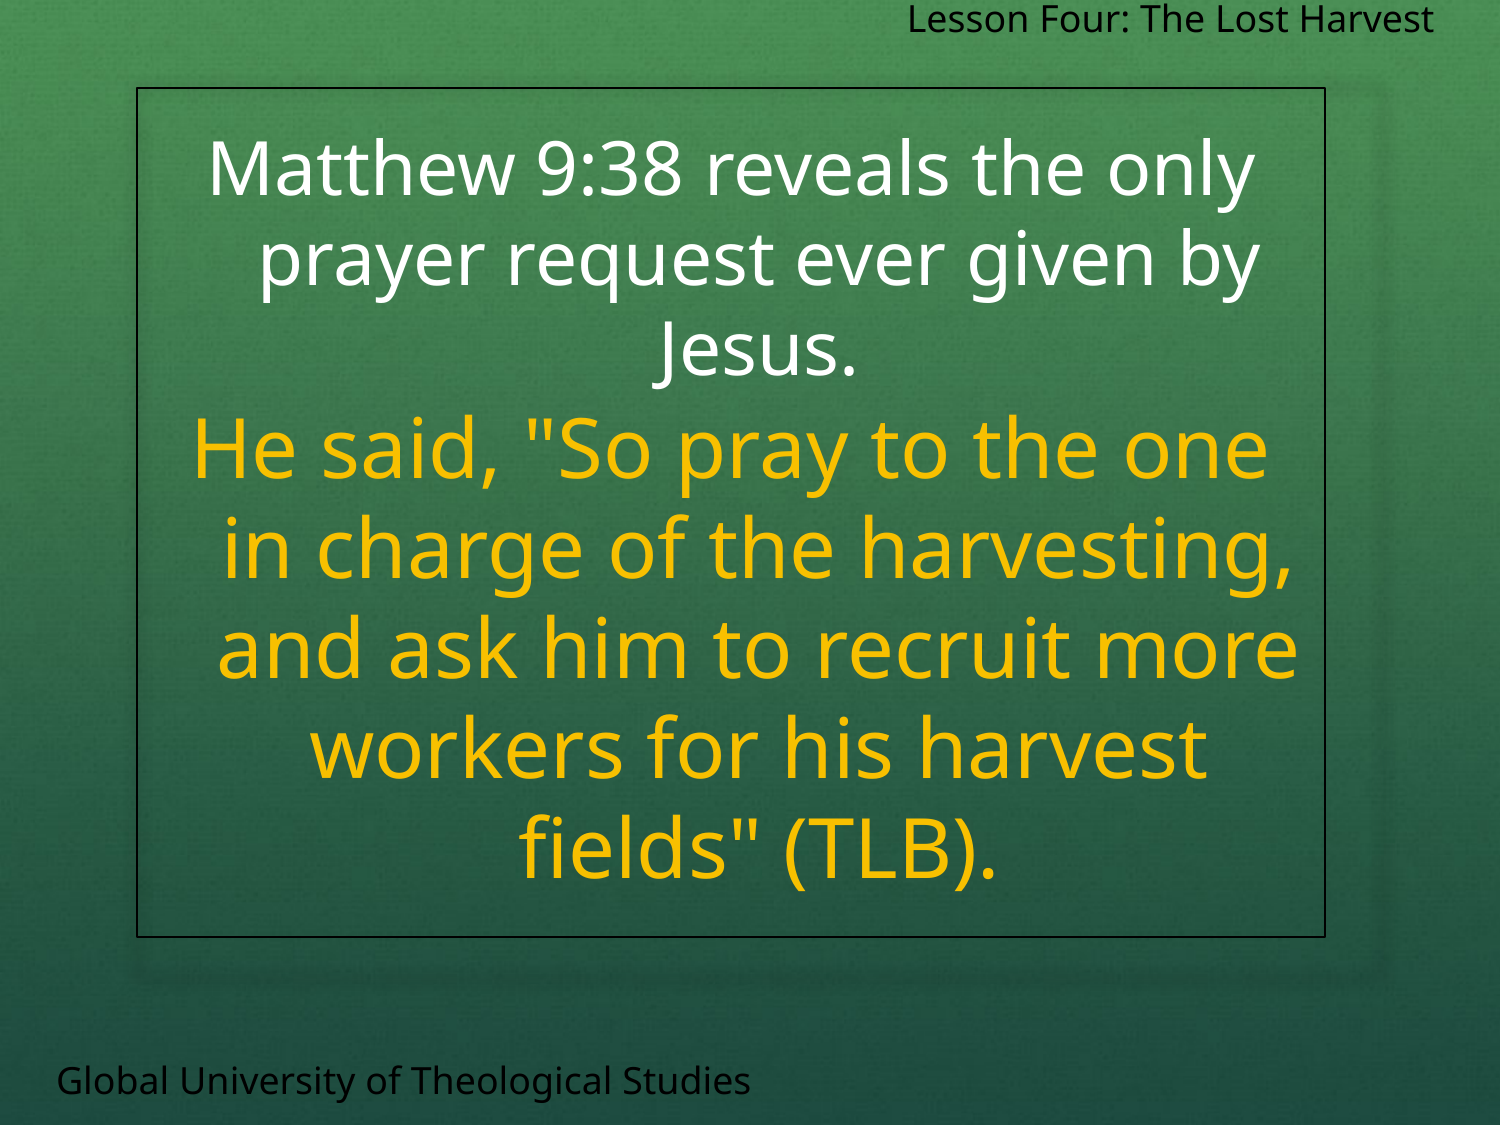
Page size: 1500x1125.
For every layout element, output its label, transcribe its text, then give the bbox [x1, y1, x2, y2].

text_box He said, "So pray to the one in charge of the harvesting, and ask him to recruit more workers for his harvest fields" (TLB). [137, 387, 1325, 550]
text_box Global University of Theological Studies [41, 1049, 768, 1110]
text_box [136, 87, 1326, 938]
picture [0, 0, 1500, 1125]
text_box Lesson Four: The Lost Harvest [892, 0, 1450, 93]
